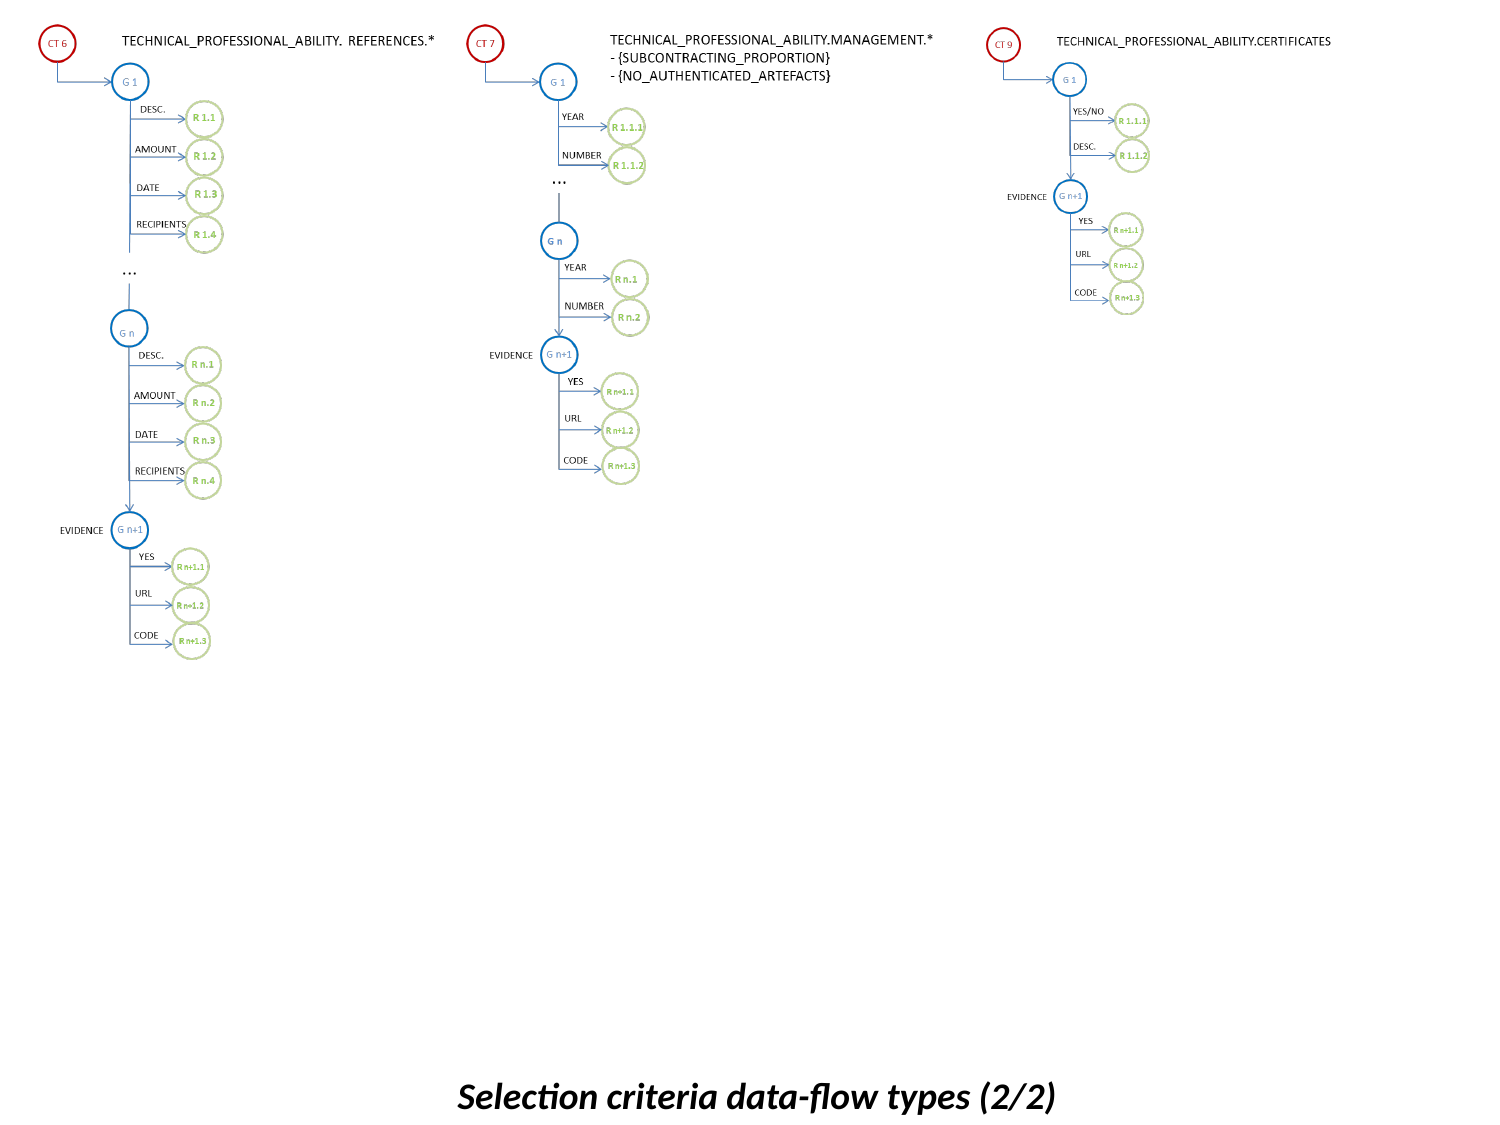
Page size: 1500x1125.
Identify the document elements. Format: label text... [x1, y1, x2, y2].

text_box Selection criteria data-flow types (2/2) [442, 1064, 1073, 1125]
picture [38, 24, 447, 660]
picture [985, 27, 1343, 315]
picture [466, 24, 955, 485]
